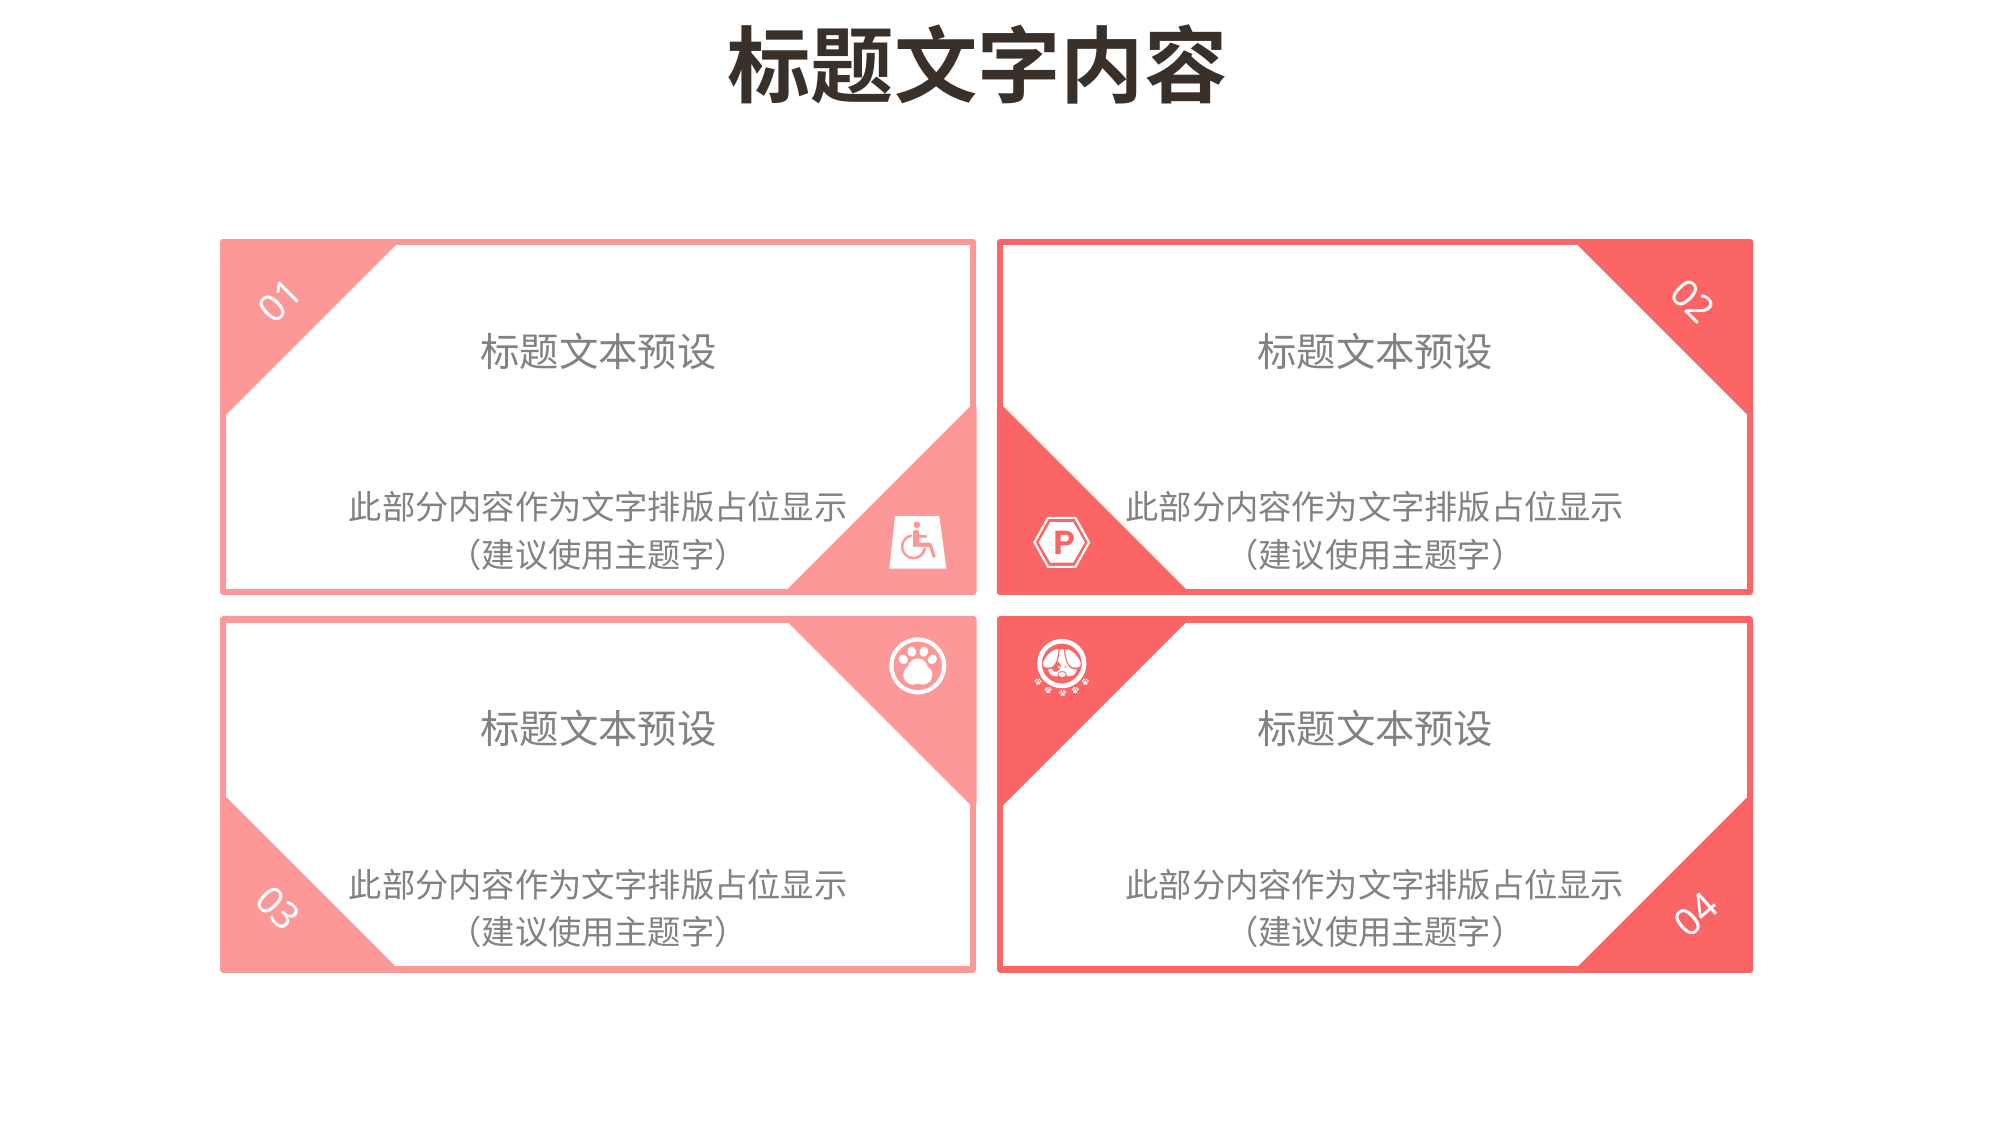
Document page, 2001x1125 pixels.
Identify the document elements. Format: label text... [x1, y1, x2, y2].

text_box 标题文字内容 [713, 5, 1243, 121]
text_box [223, 242, 974, 593]
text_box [999, 242, 1751, 593]
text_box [223, 618, 974, 970]
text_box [999, 619, 1751, 970]
